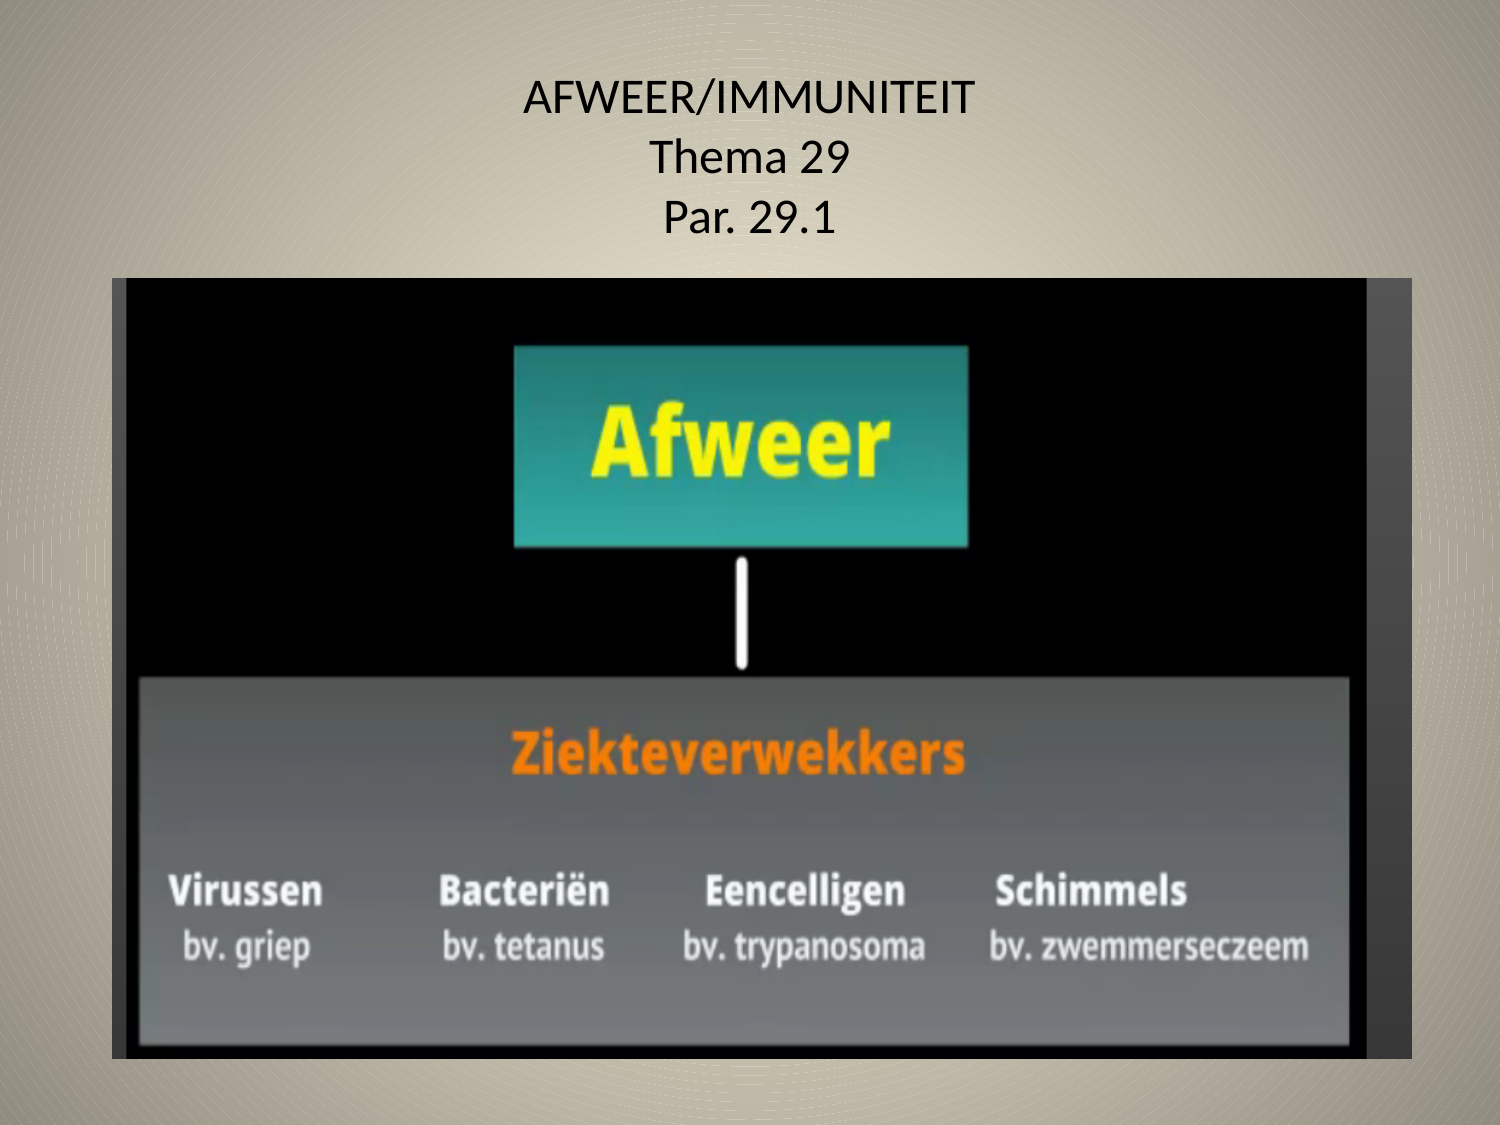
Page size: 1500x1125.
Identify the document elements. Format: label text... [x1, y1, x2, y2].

picture [111, 278, 1412, 1059]
title AFWEER/IMMUNITEIT Thema 29 Par. 29.1 [112, 62, 1388, 244]
